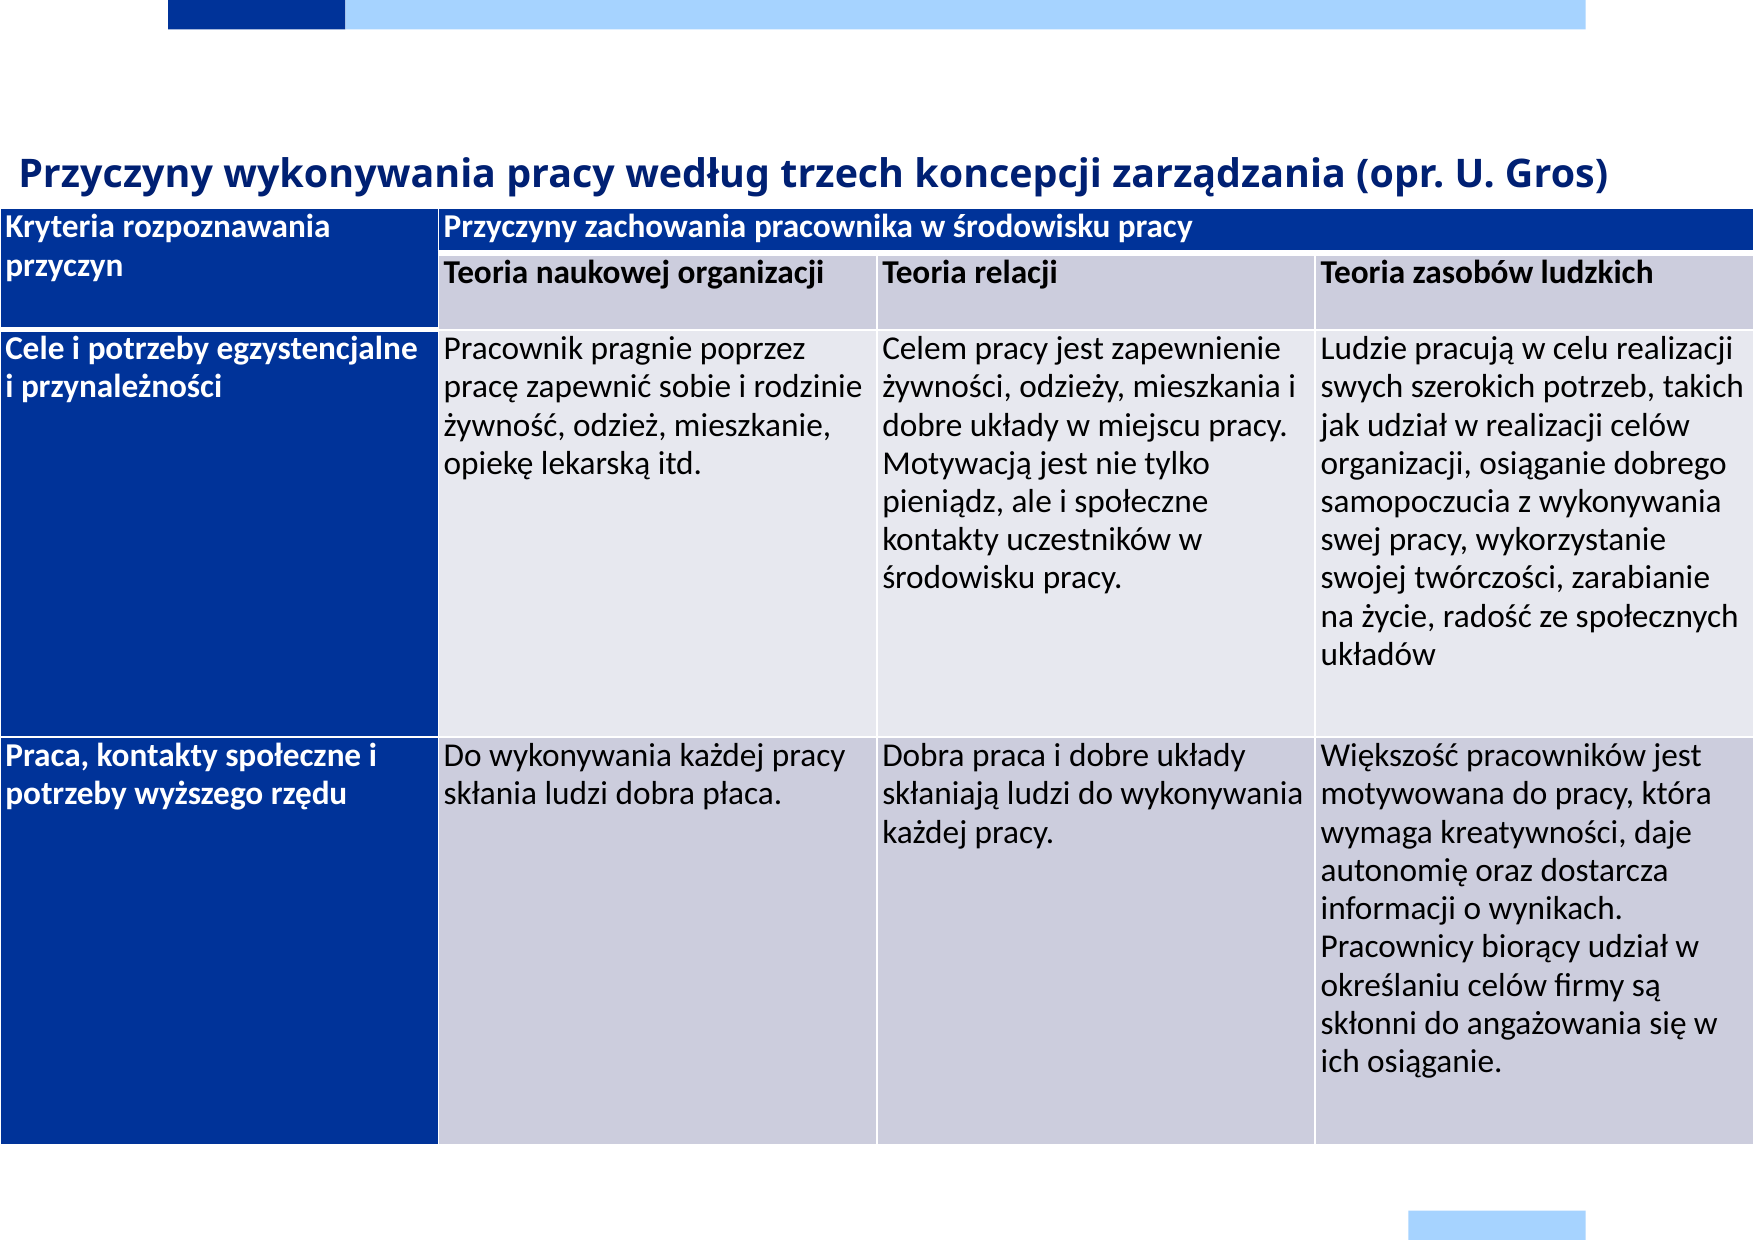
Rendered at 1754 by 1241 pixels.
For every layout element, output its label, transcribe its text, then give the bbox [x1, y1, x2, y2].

table_header Kryteria rozpoznawania przyczyn [1, 209, 438, 327]
table_cell Teoria relacji [878, 256, 1314, 329]
table_cell Celem pracy jest zapewnienie żywności, odzieży, mieszkania i dobre układy w miejscu pracy. Motywacją jest nie tylko pieniądz, ale i społeczne kontakty uczestników w środowisku pracy. [878, 331, 1314, 736]
table_cell Cele i potrzeby egzystencjalne i przynależności [1, 332, 438, 736]
table_cell Teoria naukowej organizacji [439, 256, 876, 329]
table_cell Pracownik pragnie poprzez pracę zapewnić sobie i rodzinie żywność, odzież, mieszkanie, opiekę lekarską itd. [439, 331, 876, 736]
table_cell Praca, kontakty społeczne i potrzeby wyższego rzędu [1, 738, 438, 1144]
table_cell Dobra praca i dobre układy skłaniają ludzi do wykonywania każdej pracy. [878, 738, 1314, 1144]
table_header Przyczyny zachowania pracownika w środowisku pracy [439, 209, 1753, 250]
title Przyczyny wykonywania pracy według trzech koncepcji zarządzania (opr. U. Gros) [18, 137, 1720, 197]
table_cell Do wykonywania każdej pracy skłania ludzi dobra płaca. [439, 738, 876, 1144]
table_cell Teoria zasobów ludzkich [1316, 256, 1753, 329]
table_cell Ludzie pracują w celu realizacji swych szerokich potrzeb, takich jak udział w realizacji celów organizacji, osiąganie dobrego samopoczucia z wykonywania swej pracy, wykorzystanie swojej twórczości, zarabianie na życie, radość ze społecznych układów [1316, 331, 1753, 736]
table_cell Większość pracowników jest motywowana do pracy, która wymaga kreatywności, daje autonomię oraz dostarcza informacji o wynikach. Pracownicy biorący udział w określaniu celów firmy są skłonni do angażowania się w ich osiąganie. [1316, 738, 1753, 1144]
